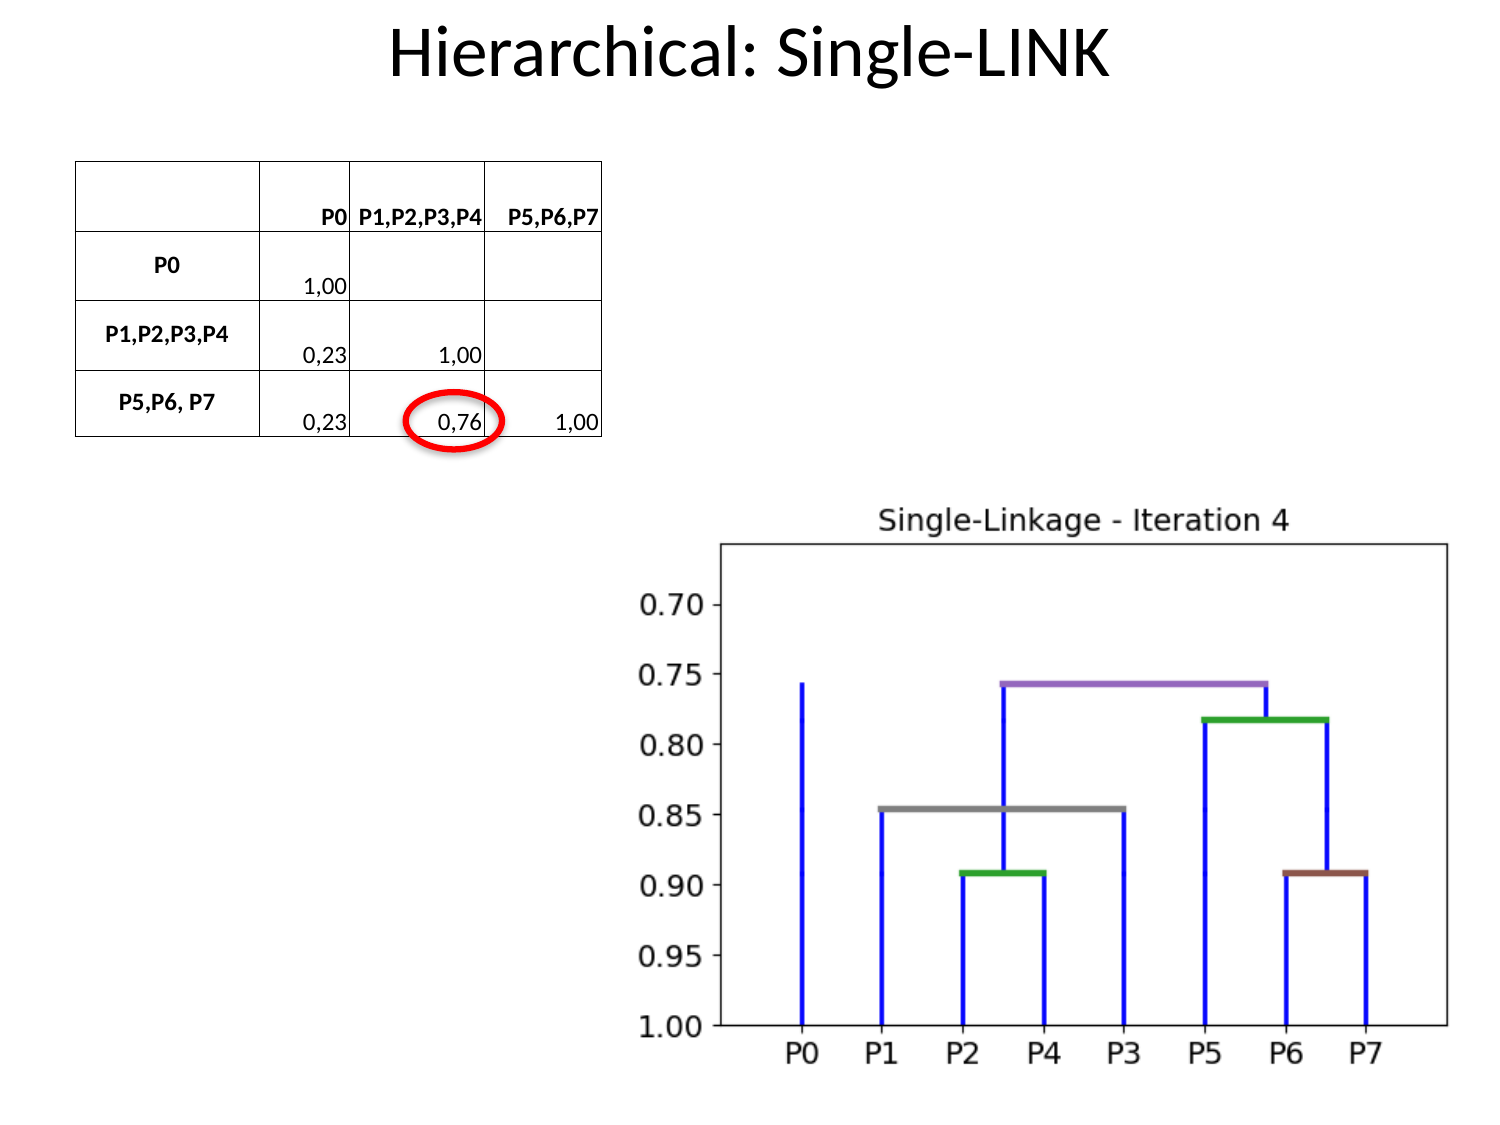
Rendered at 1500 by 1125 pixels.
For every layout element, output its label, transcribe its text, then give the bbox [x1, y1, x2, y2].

table_cell P1,P2,P3,P4 [76, 301, 259, 370]
table_cell 1,00 [485, 371, 601, 436]
table_cell 0,23 [260, 371, 349, 436]
table_cell [485, 301, 601, 370]
table_cell 0,76 [350, 371, 484, 436]
table_cell 1,00 [350, 301, 484, 370]
table_header P1,P2,P3,P4 [350, 162, 484, 231]
table_cell 0,23 [260, 301, 349, 370]
title Hierarchical: Single-LINK [75, 0, 1425, 99]
table_cell P5,P6, P7 [76, 371, 259, 436]
table_header P0 [260, 162, 349, 231]
text_box [404, 391, 503, 451]
table_header P5,P6,P7 [485, 162, 601, 231]
picture [622, 492, 1467, 1086]
table_cell 1,00 [260, 232, 349, 300]
table_cell [350, 232, 484, 300]
table_cell P0 [76, 232, 259, 300]
table_header [76, 162, 259, 231]
table_cell [485, 232, 601, 300]
